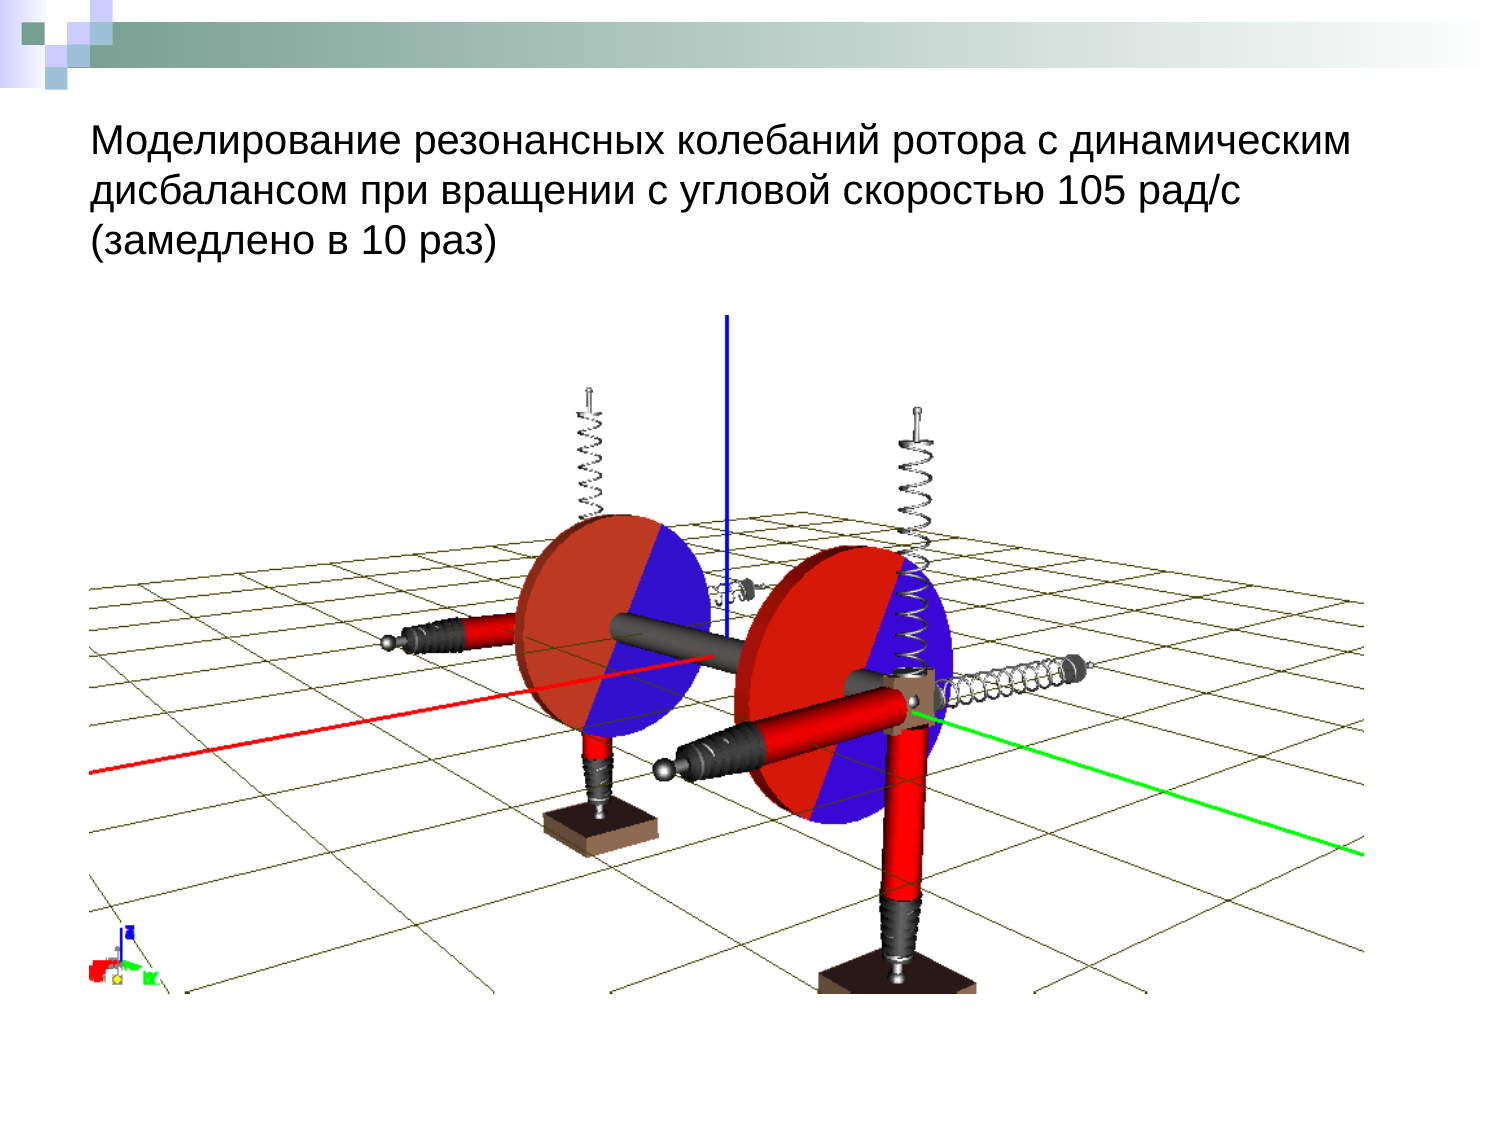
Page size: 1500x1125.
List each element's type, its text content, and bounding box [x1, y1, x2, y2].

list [88, 314, 1365, 995]
title Моделирование резонансных колебаний ротора с динамическим дисбалансом при вращении с угловой скоростью 105 рад/с (замедлено в 10 раз) [74, 74, 1426, 301]
